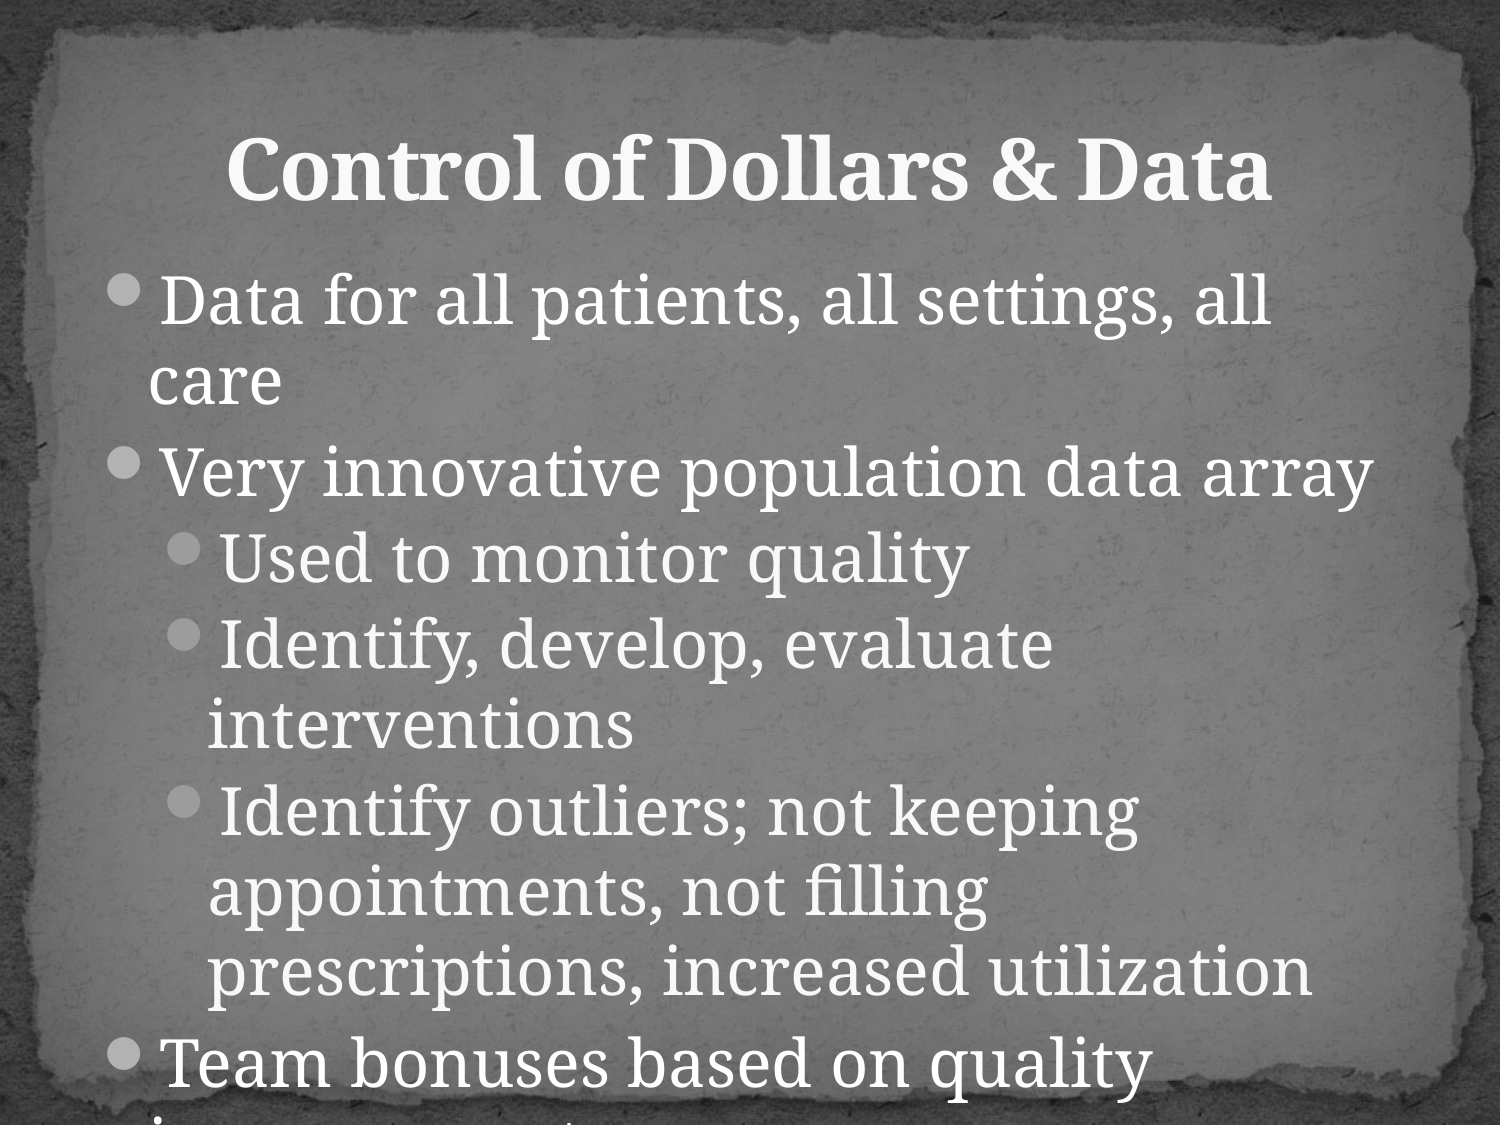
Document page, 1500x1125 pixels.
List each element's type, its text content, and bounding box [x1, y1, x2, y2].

list Data for all patients, all settings, all care Very innovative population data array Used to monitor quality Identify, develop, evaluate interventions Identify outliers; not keeping appointments, not filling prescriptions, increased utilization Team bonuses based on quality improvement [87, 249, 1438, 1013]
title Control of Dollars & Data [74, 24, 1425, 225]
